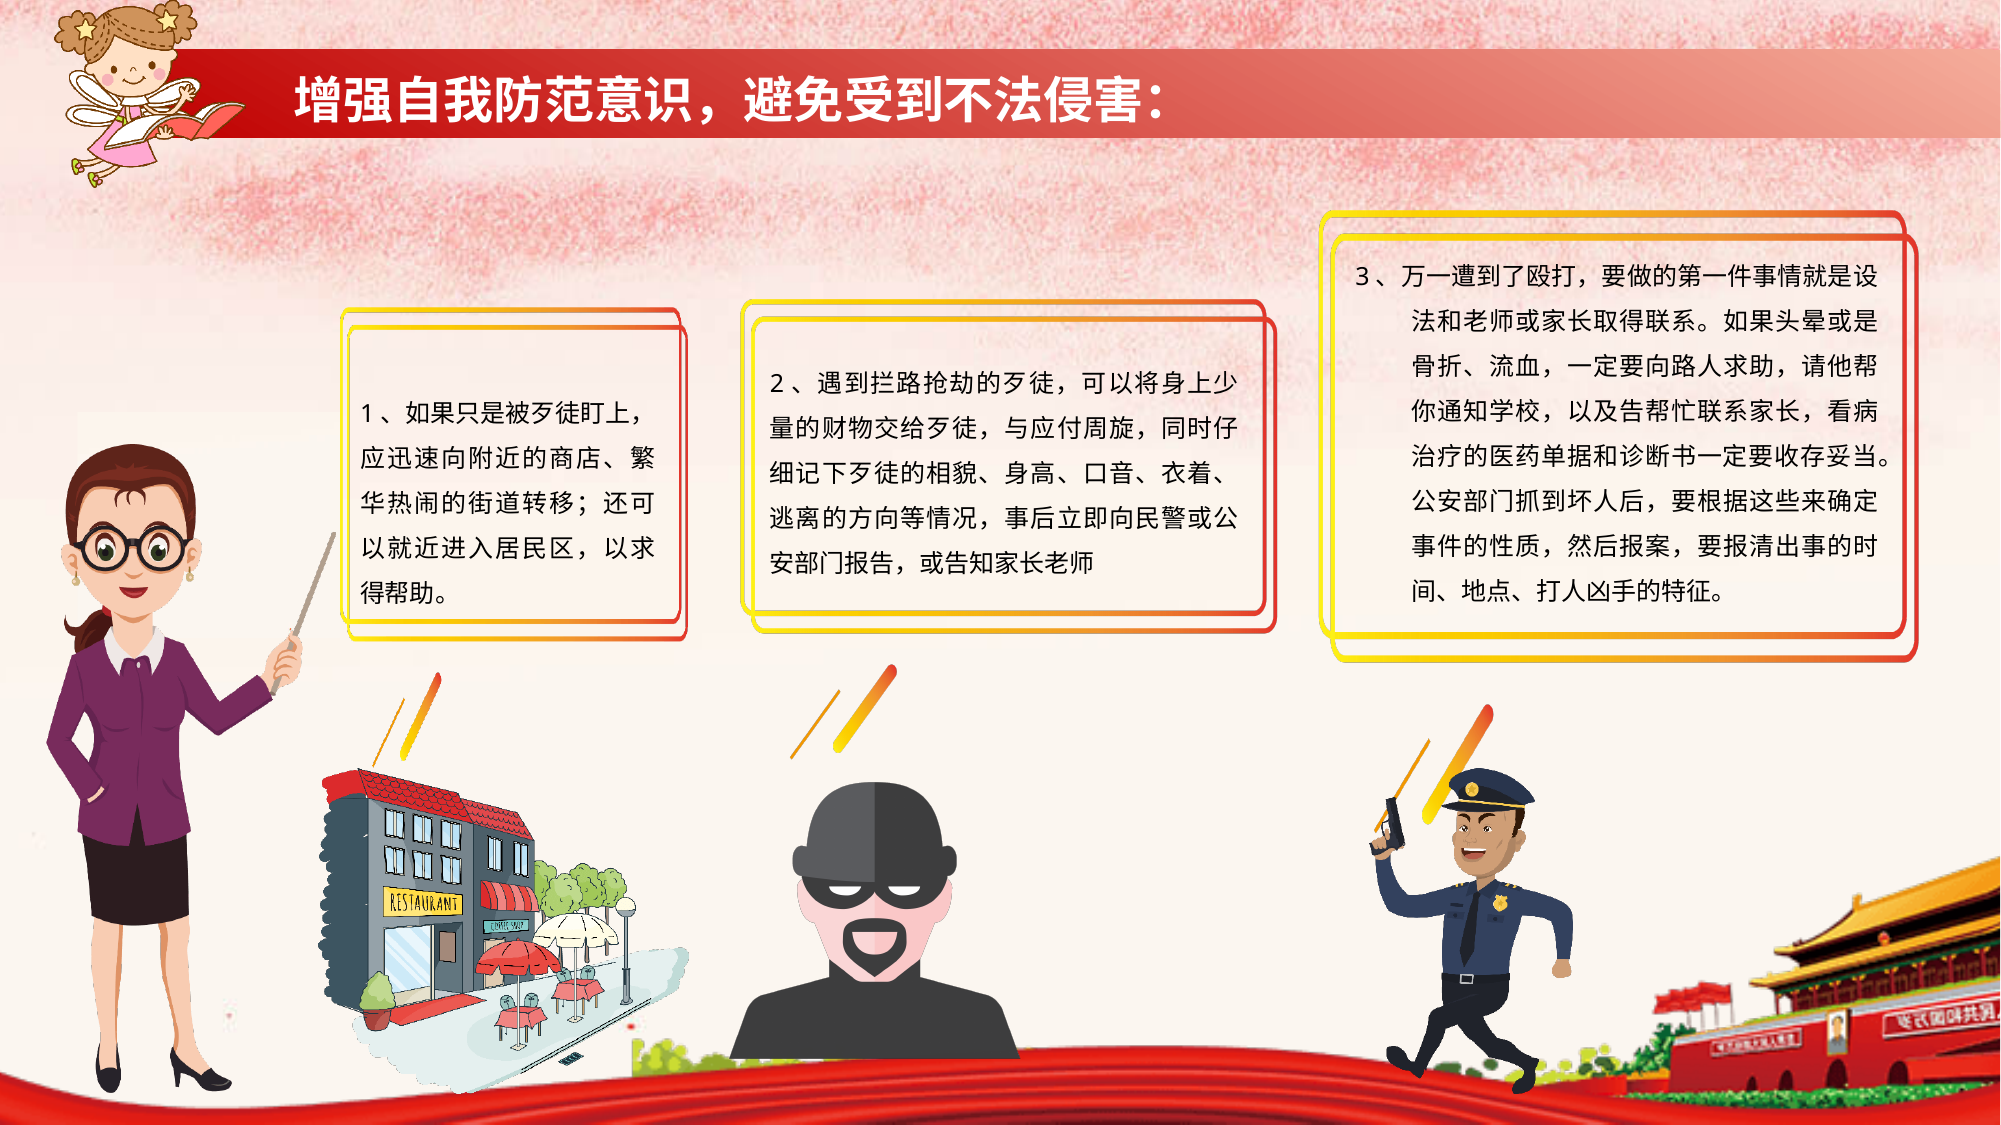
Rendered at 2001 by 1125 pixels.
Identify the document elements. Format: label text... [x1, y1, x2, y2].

text_box 增强自我防范意识，避免受到不法侵害： [279, 61, 1209, 137]
picture [0, 0, 2001, 1125]
